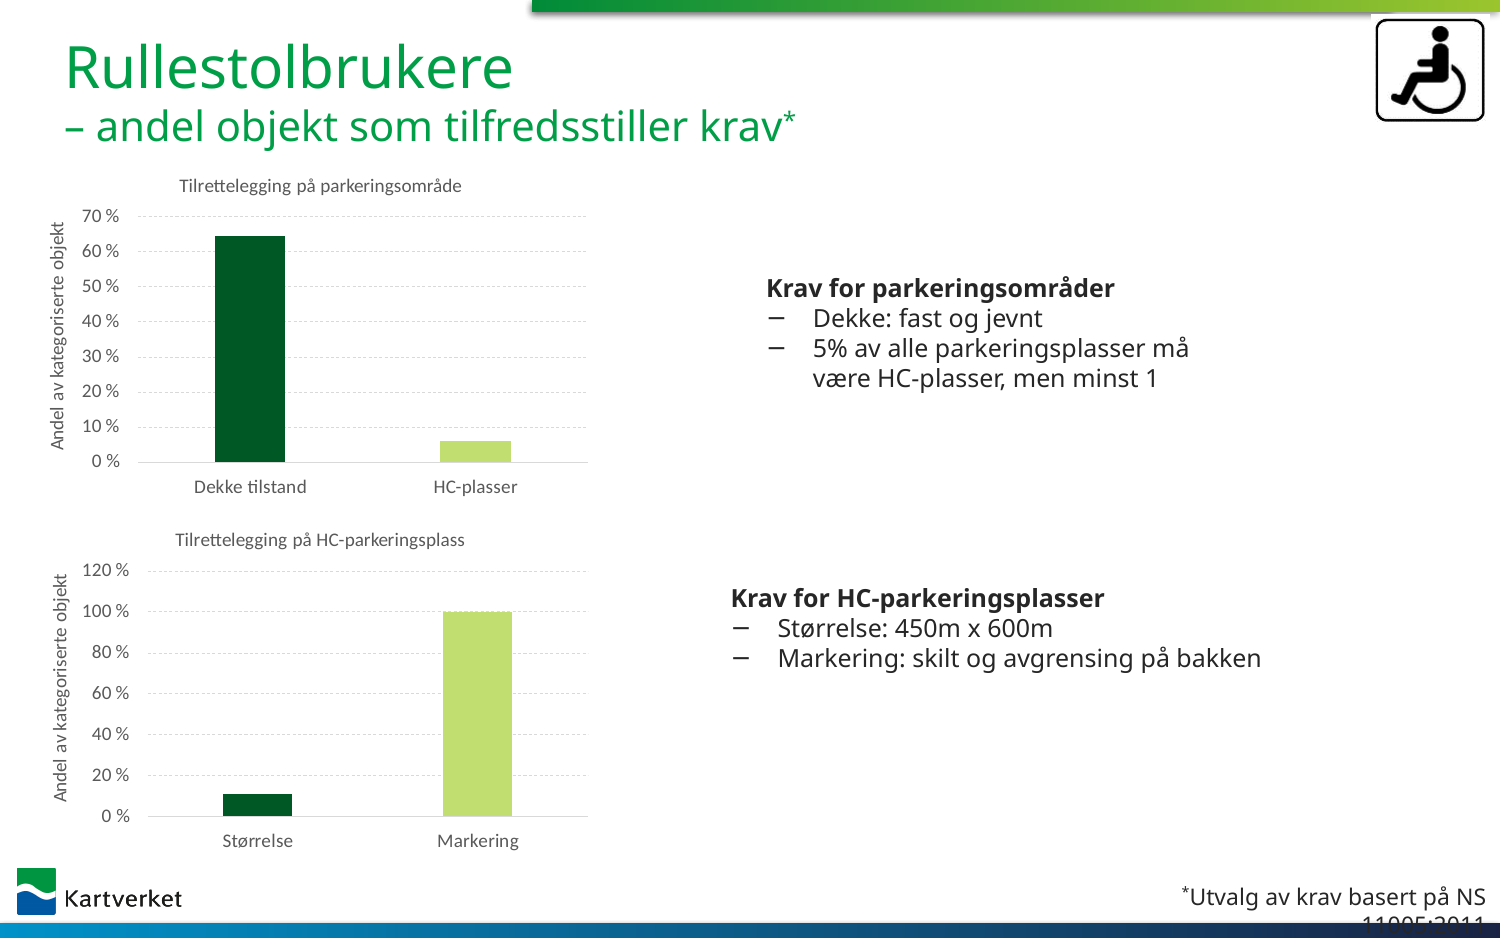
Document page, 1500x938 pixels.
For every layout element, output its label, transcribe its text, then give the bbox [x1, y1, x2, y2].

picture [41, 166, 599, 505]
text_box Krav for parkeringsområder Dekke: fast og jevnt 5% av alle parkeringsplasser må være HC-plasser, men minst 1 [751, 264, 1232, 400]
picture [41, 520, 599, 859]
text_box Rullestolbrukere – andel objekt som tilfredsstiller krav* [49, 23, 1431, 158]
text_box *Utvalg av krav basert på NS 11005:2011 [1068, 873, 1500, 938]
text_box Krav for HC-parkeringsplasser Størrelse: 450m x 600m Markering: skilt og avgrensing på bakken [715, 574, 1278, 680]
picture [1371, 13, 1491, 127]
